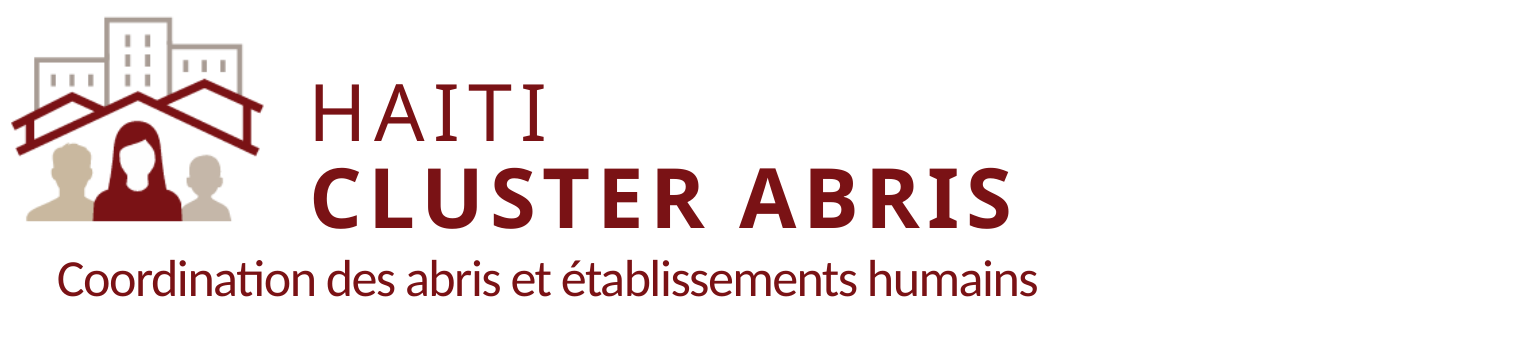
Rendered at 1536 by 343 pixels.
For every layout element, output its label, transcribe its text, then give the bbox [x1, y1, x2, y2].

text_box Coordination des abris et établissements humains [42, 236, 1054, 315]
text_box CLUSTER ABRIS [294, 138, 1201, 253]
picture [2, 0, 270, 232]
text_box HAITI [293, 54, 1164, 165]
